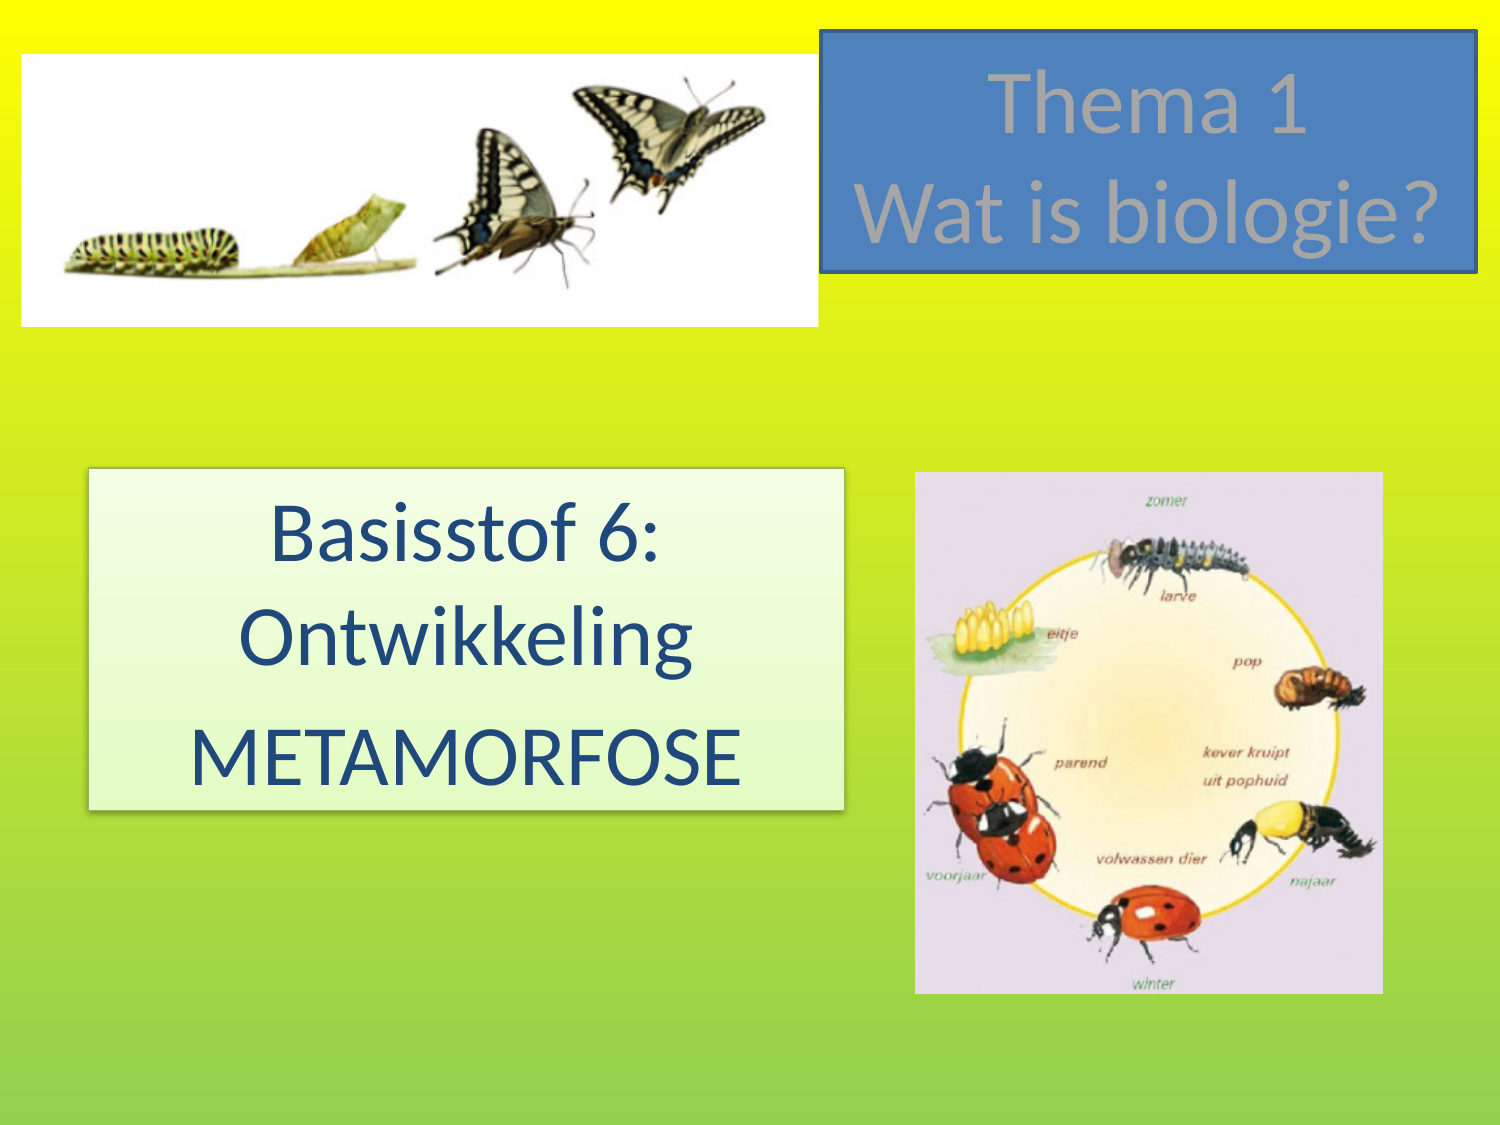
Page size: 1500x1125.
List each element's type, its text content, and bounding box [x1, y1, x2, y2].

picture [21, 54, 819, 327]
picture [915, 472, 1383, 994]
title Thema 1 Wat is biologie? [819, 29, 1478, 274]
subtitle Basisstof 6: Ontwikkeling METAMORFOSE [88, 467, 845, 811]
